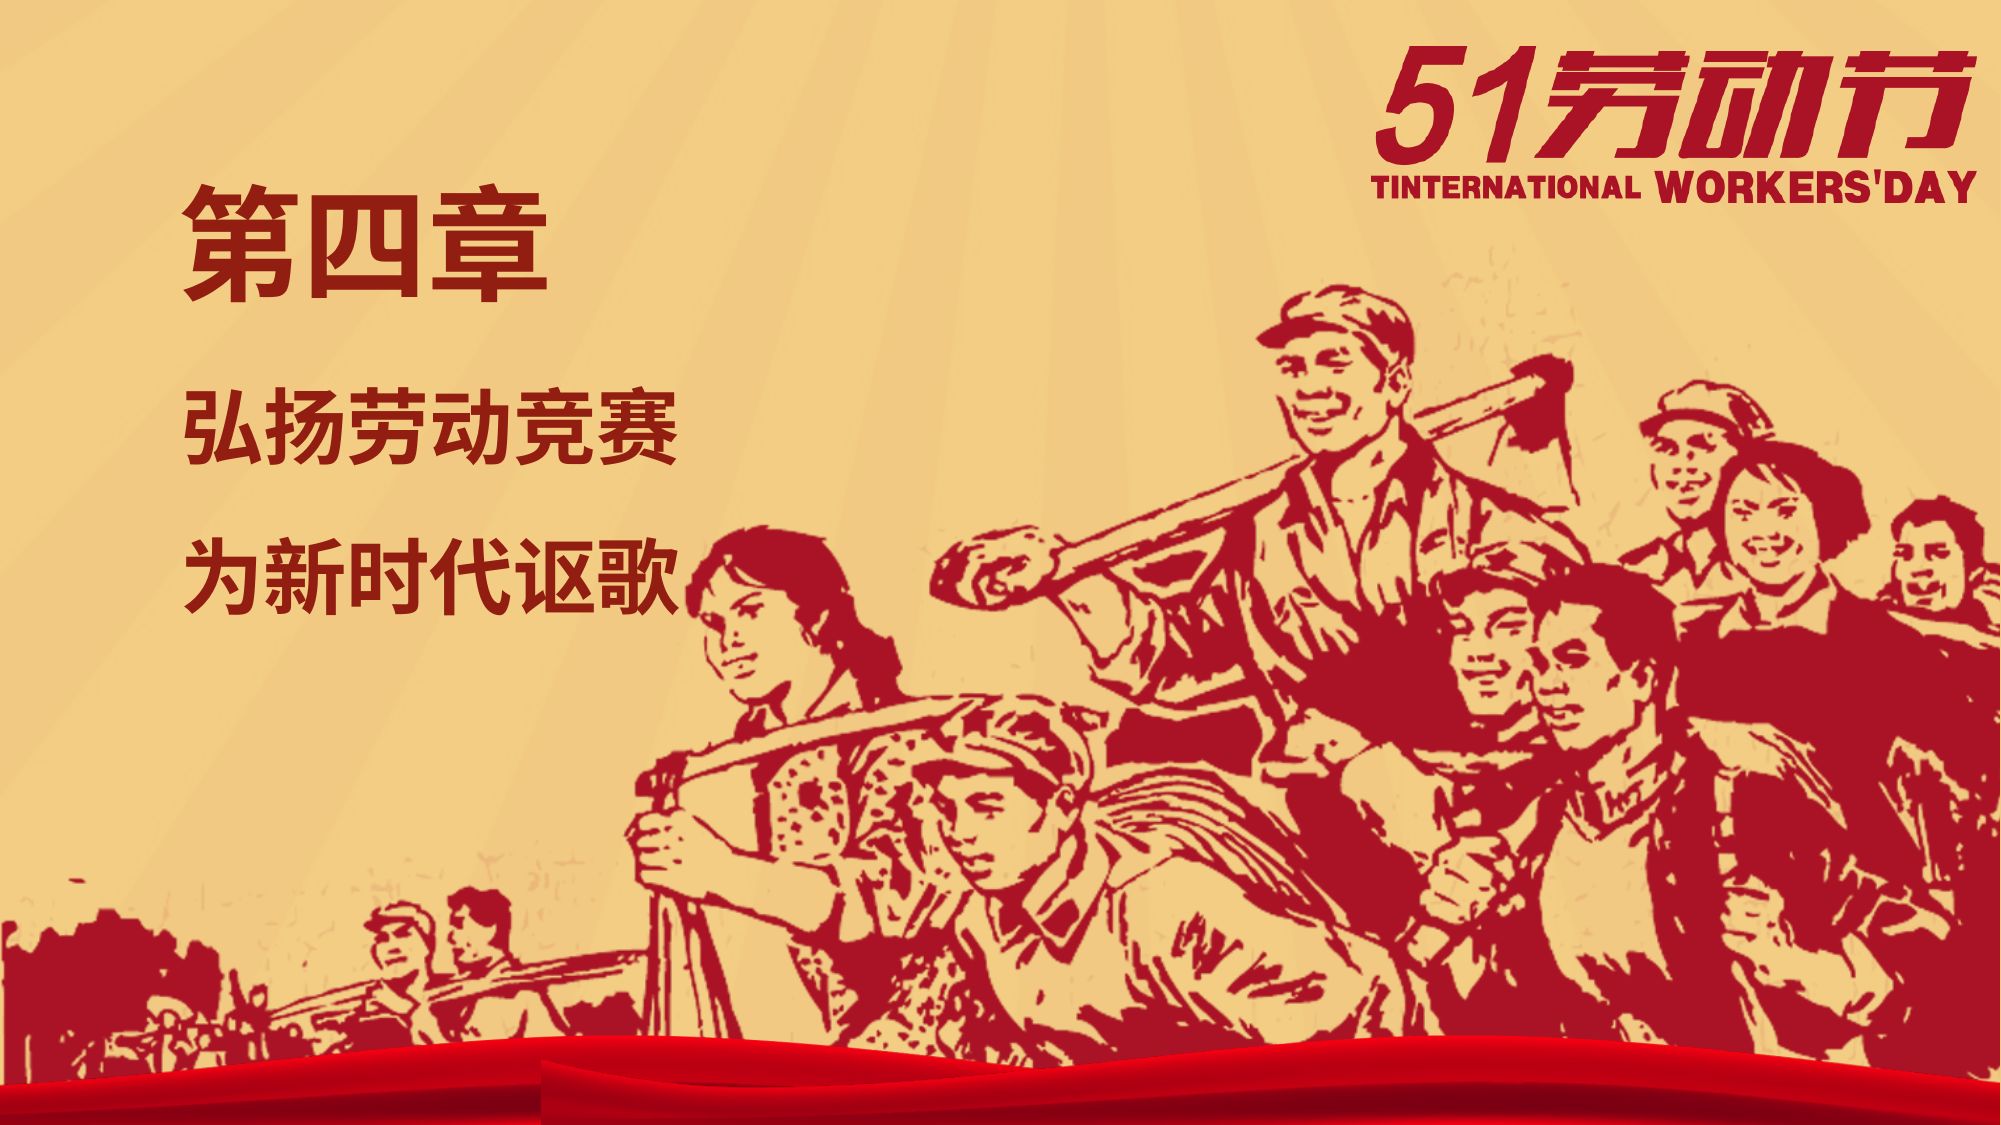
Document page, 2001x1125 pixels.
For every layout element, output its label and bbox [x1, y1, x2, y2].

picture [0, 241, 2000, 1035]
picture [1371, 46, 1978, 203]
text_box [0, 1035, 2000, 1125]
text_box [108, 190, 924, 527]
